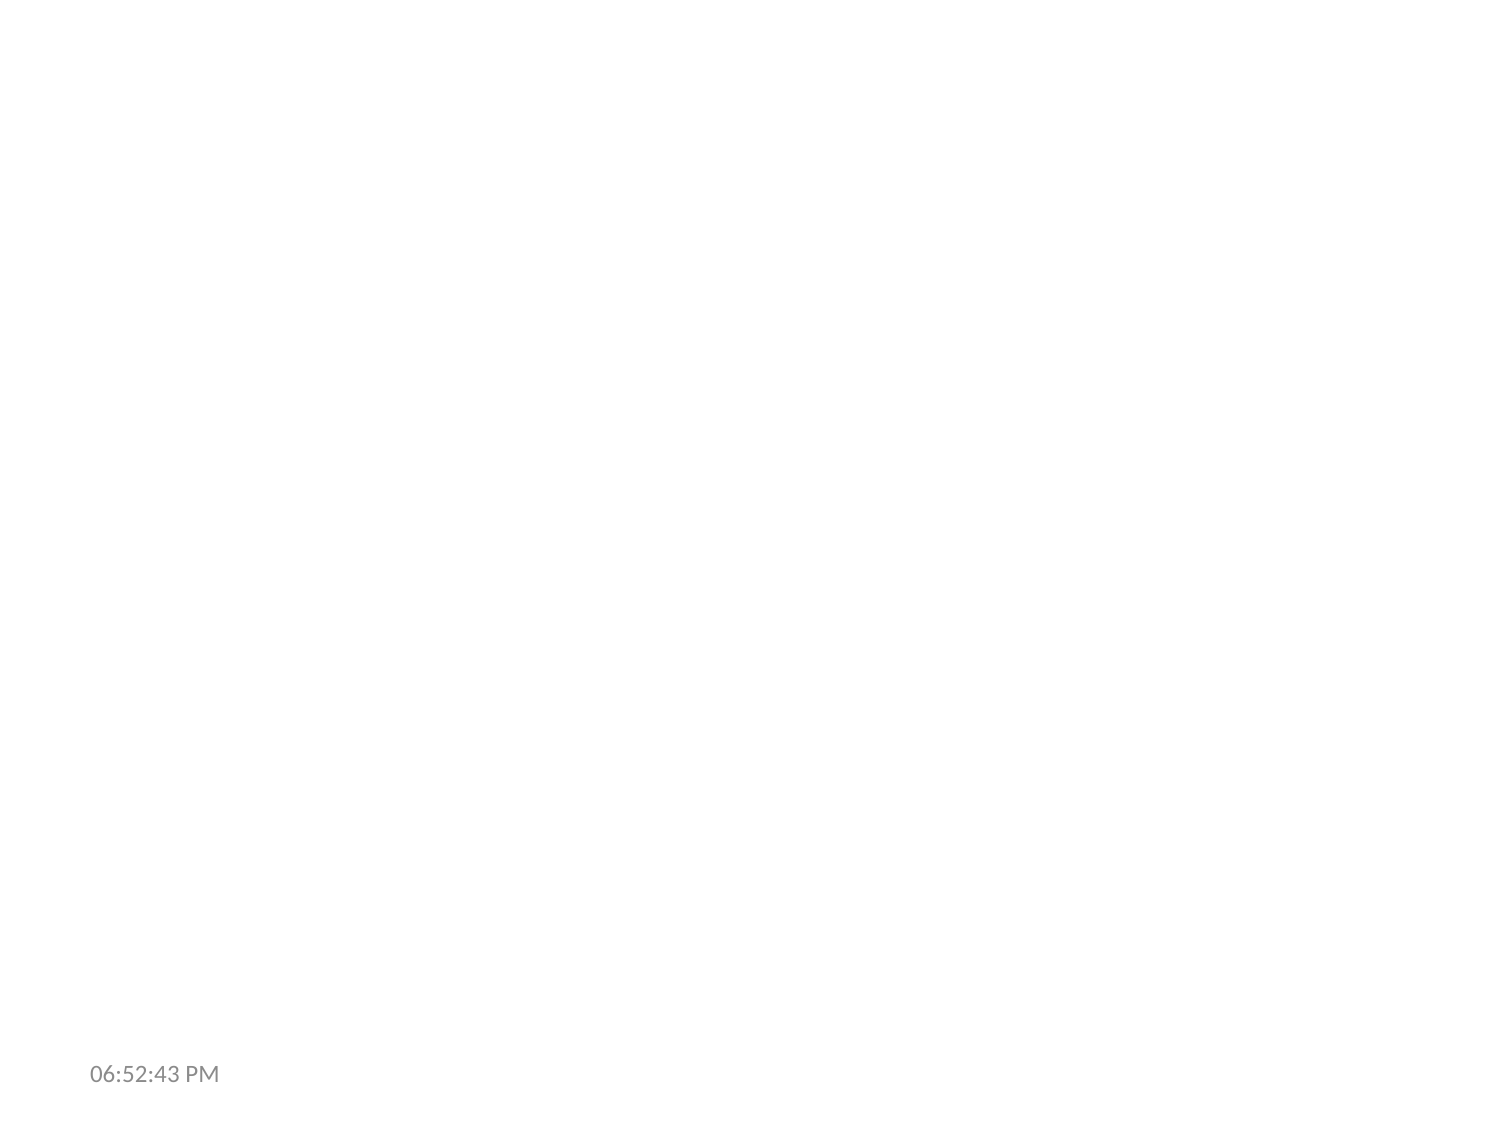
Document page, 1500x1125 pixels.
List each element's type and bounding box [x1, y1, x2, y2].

slide_number [75, 1042, 425, 1103]
